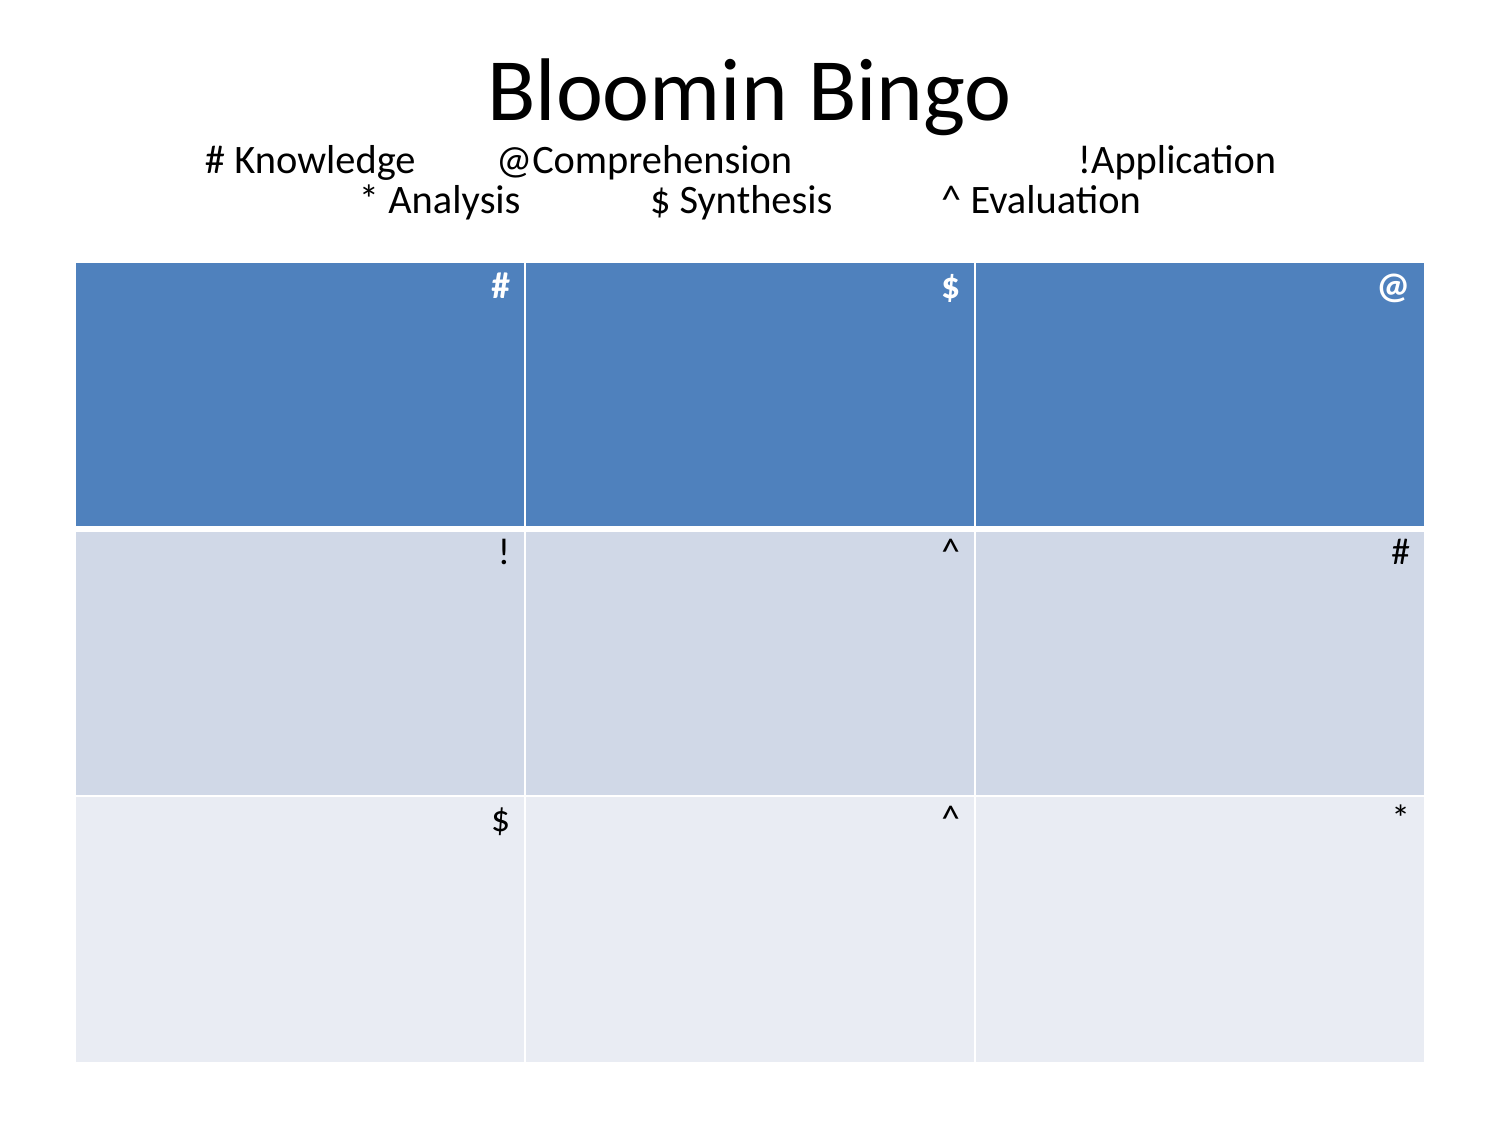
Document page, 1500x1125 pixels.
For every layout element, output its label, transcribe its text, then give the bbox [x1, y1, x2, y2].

table_cell ^ [526, 532, 974, 795]
table_header $ [526, 263, 974, 526]
table_cell $ [76, 797, 524, 1062]
table_cell ! [76, 532, 524, 795]
table_header # [76, 263, 524, 526]
table_header @ [976, 263, 1424, 526]
title Bloomin Bingo # Knowledge @Comprehension !Application * Analysis $ Synthesis ^ Evaluation [75, 45, 1425, 233]
table_cell # [976, 532, 1424, 795]
table_cell * [976, 797, 1424, 1062]
table_cell ^ [526, 797, 974, 1062]
